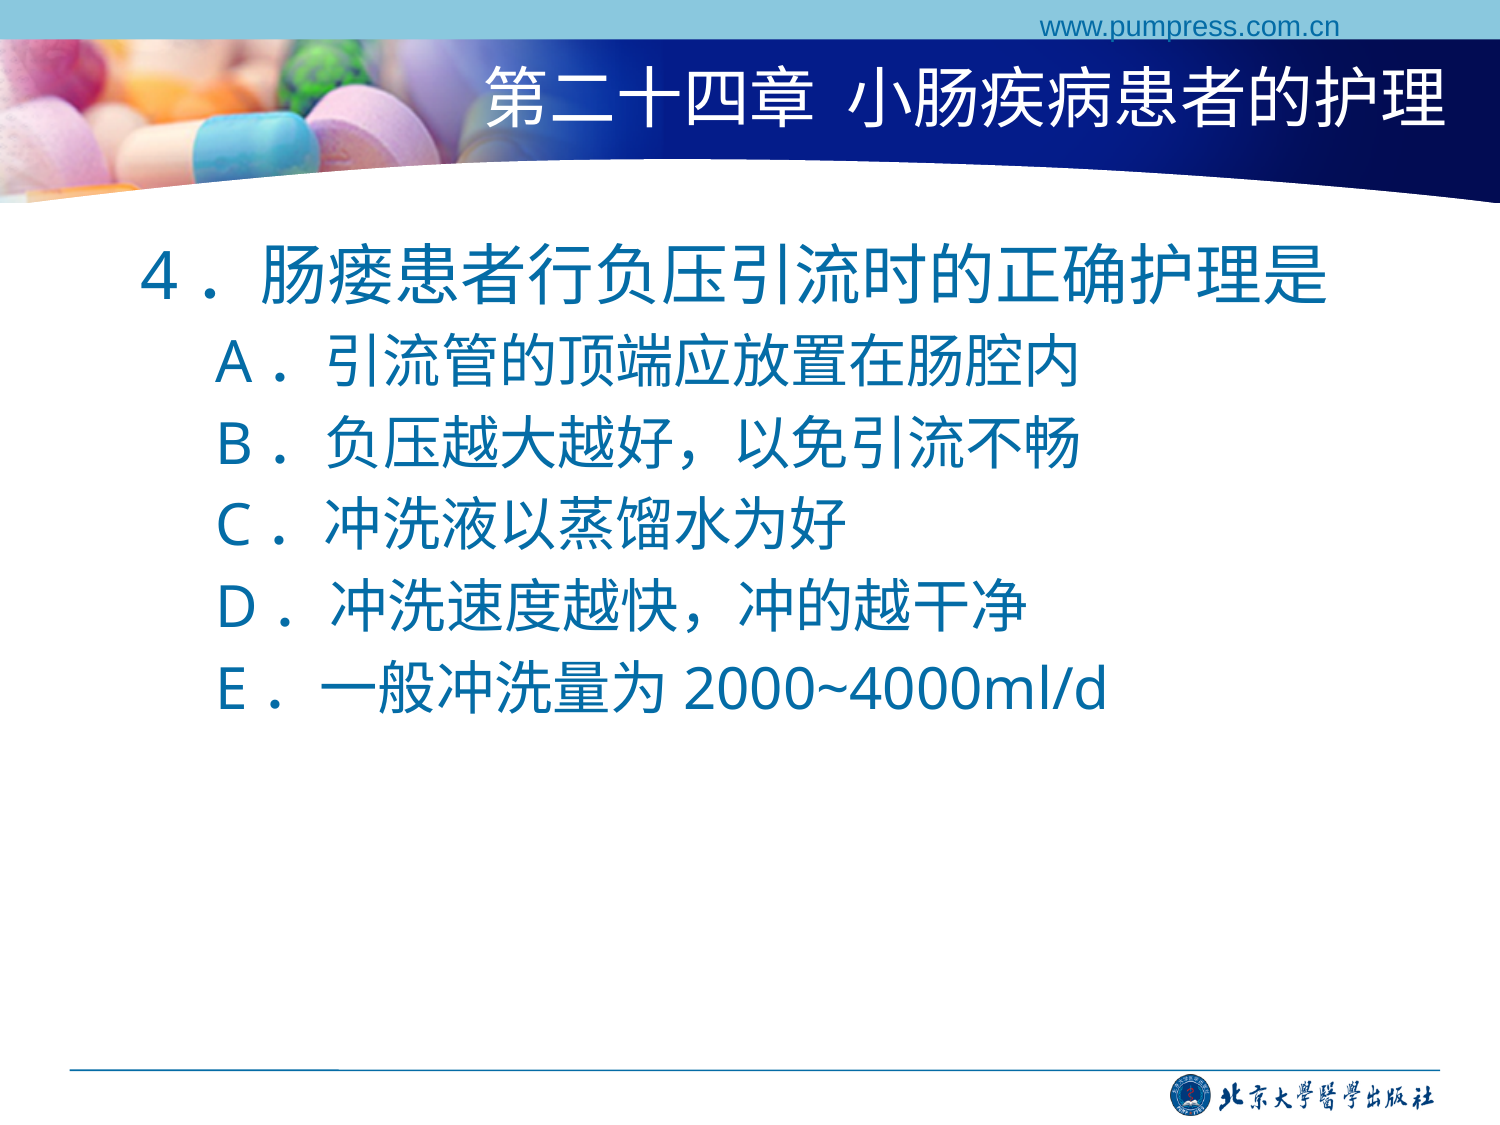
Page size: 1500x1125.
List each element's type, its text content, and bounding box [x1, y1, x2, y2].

list 4．肠瘘患者行负压引流时的正确护理是 A．引流管的顶端应放置在肠腔内 B．负压越大越好，以免引流不畅 C．冲洗液以蒸馏水为好 D．冲洗速度越快，冲的越干净 E．一般冲洗量为2000~4000ml/d [49, 224, 1463, 1026]
picture [1170, 1074, 1436, 1118]
slide_number www.pumpress.com.cn [1025, 0, 1463, 38]
picture [0, 40, 1500, 203]
title 第二十四章 小肠疾病患者的护理 [137, 49, 1463, 143]
